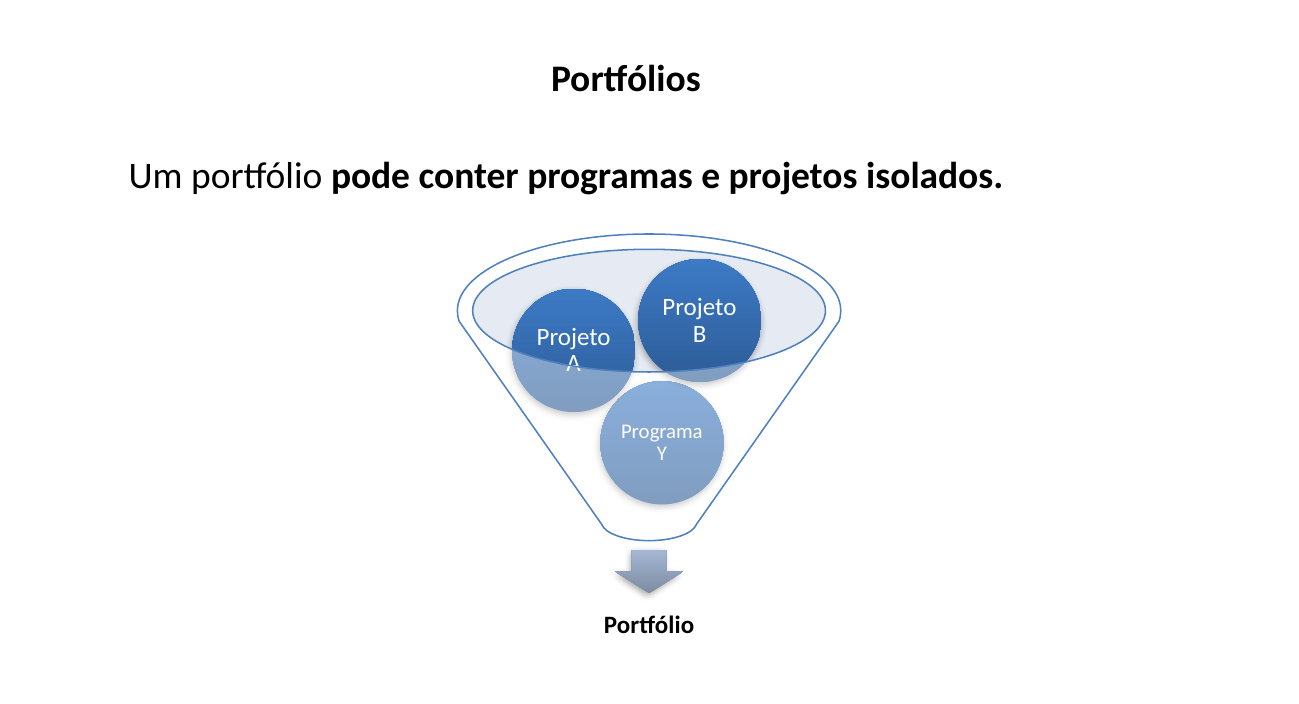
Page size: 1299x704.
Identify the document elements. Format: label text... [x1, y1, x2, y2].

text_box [457, 233, 842, 649]
text_box Portfólios [0, 46, 1276, 108]
text_box Um portfólio pode conter programas e projetos isolados. [117, 145, 1181, 559]
